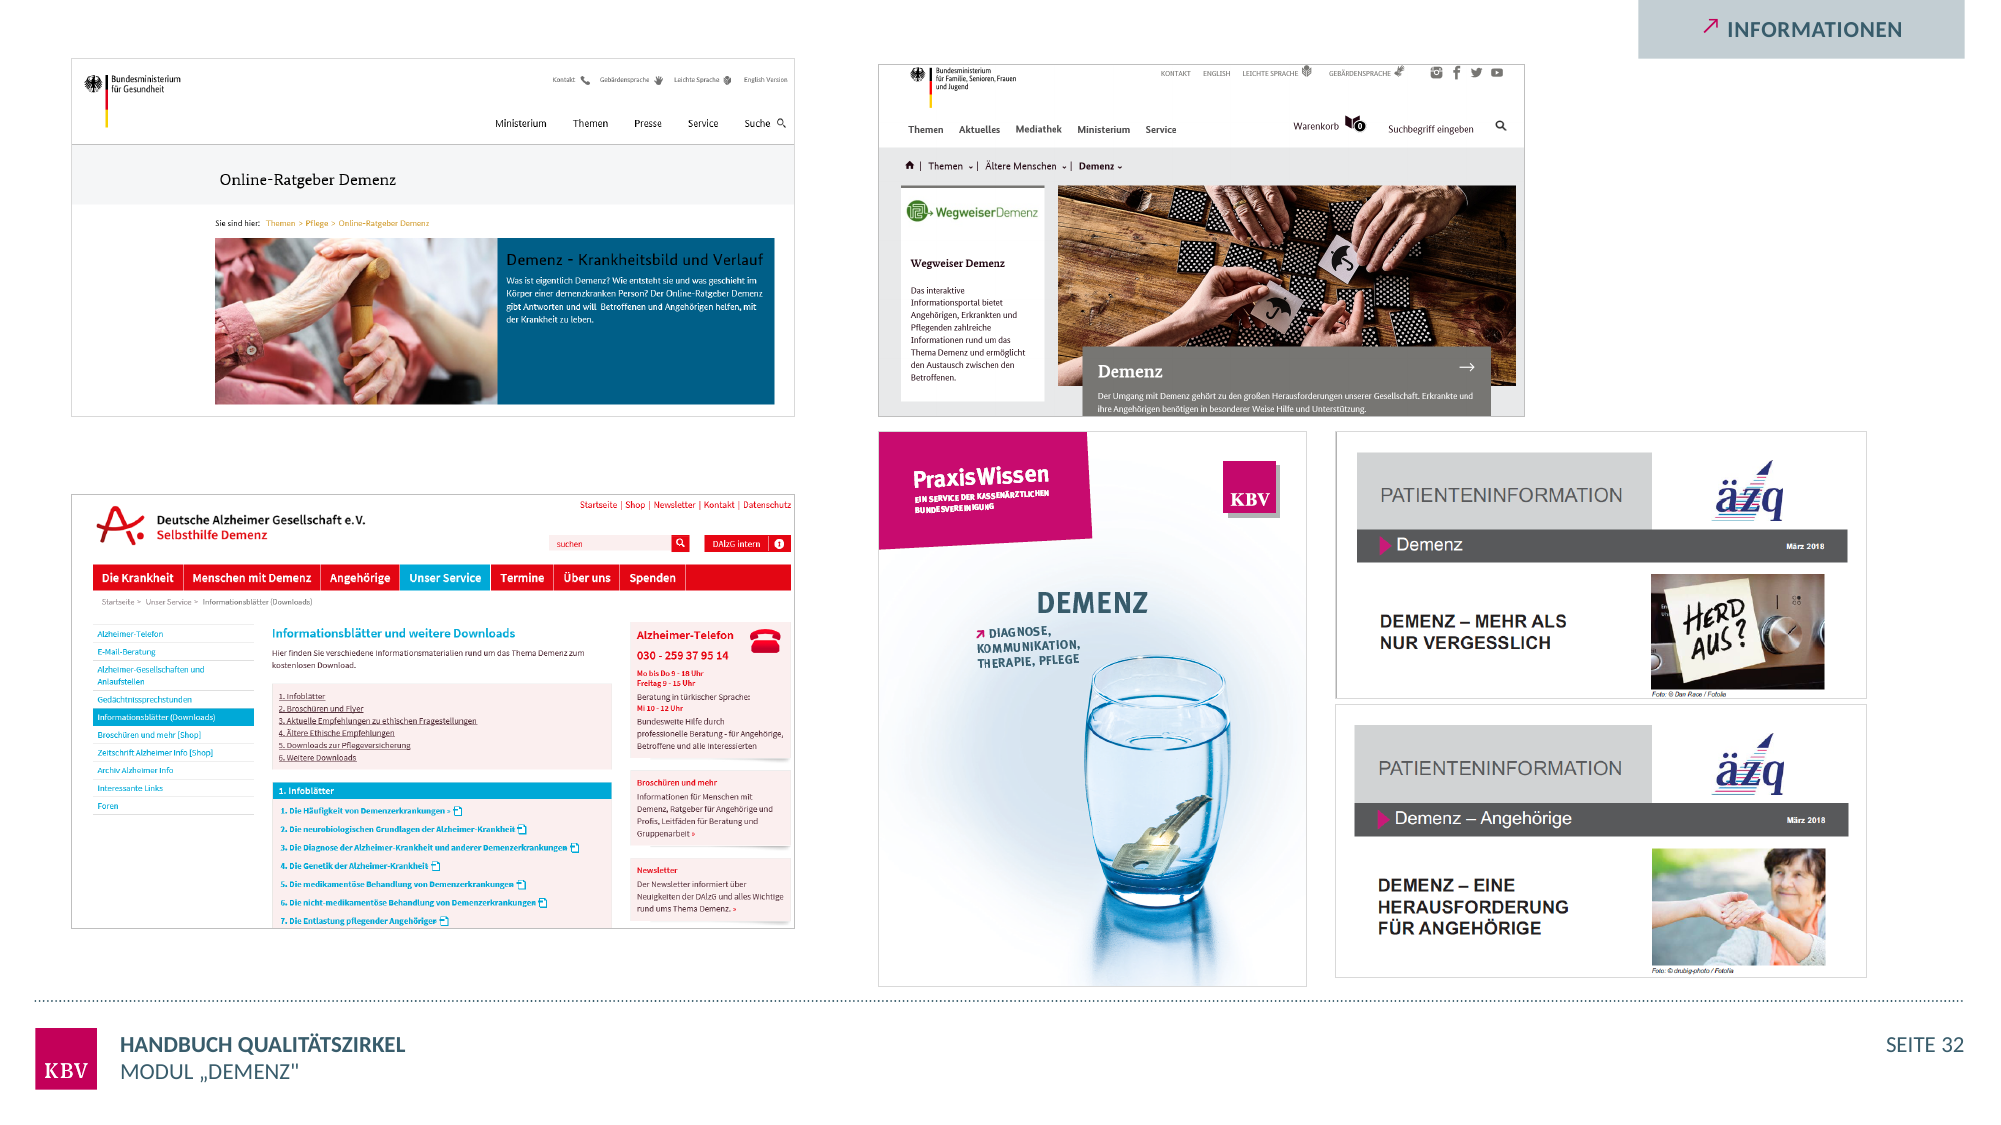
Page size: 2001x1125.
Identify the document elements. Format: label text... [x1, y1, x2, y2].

picture [71, 58, 795, 417]
footer Handbuch Qualitätszirkel [120, 1030, 1668, 1057]
slide_number Modul „Demenz" [120, 1057, 1668, 1084]
picture [878, 64, 1525, 417]
picture [1335, 431, 1867, 699]
picture [71, 494, 795, 929]
slide_number Seite 32 [1787, 1030, 1965, 1057]
list Informationen [1638, 0, 1965, 59]
picture [878, 431, 1307, 988]
picture [1335, 703, 1867, 978]
